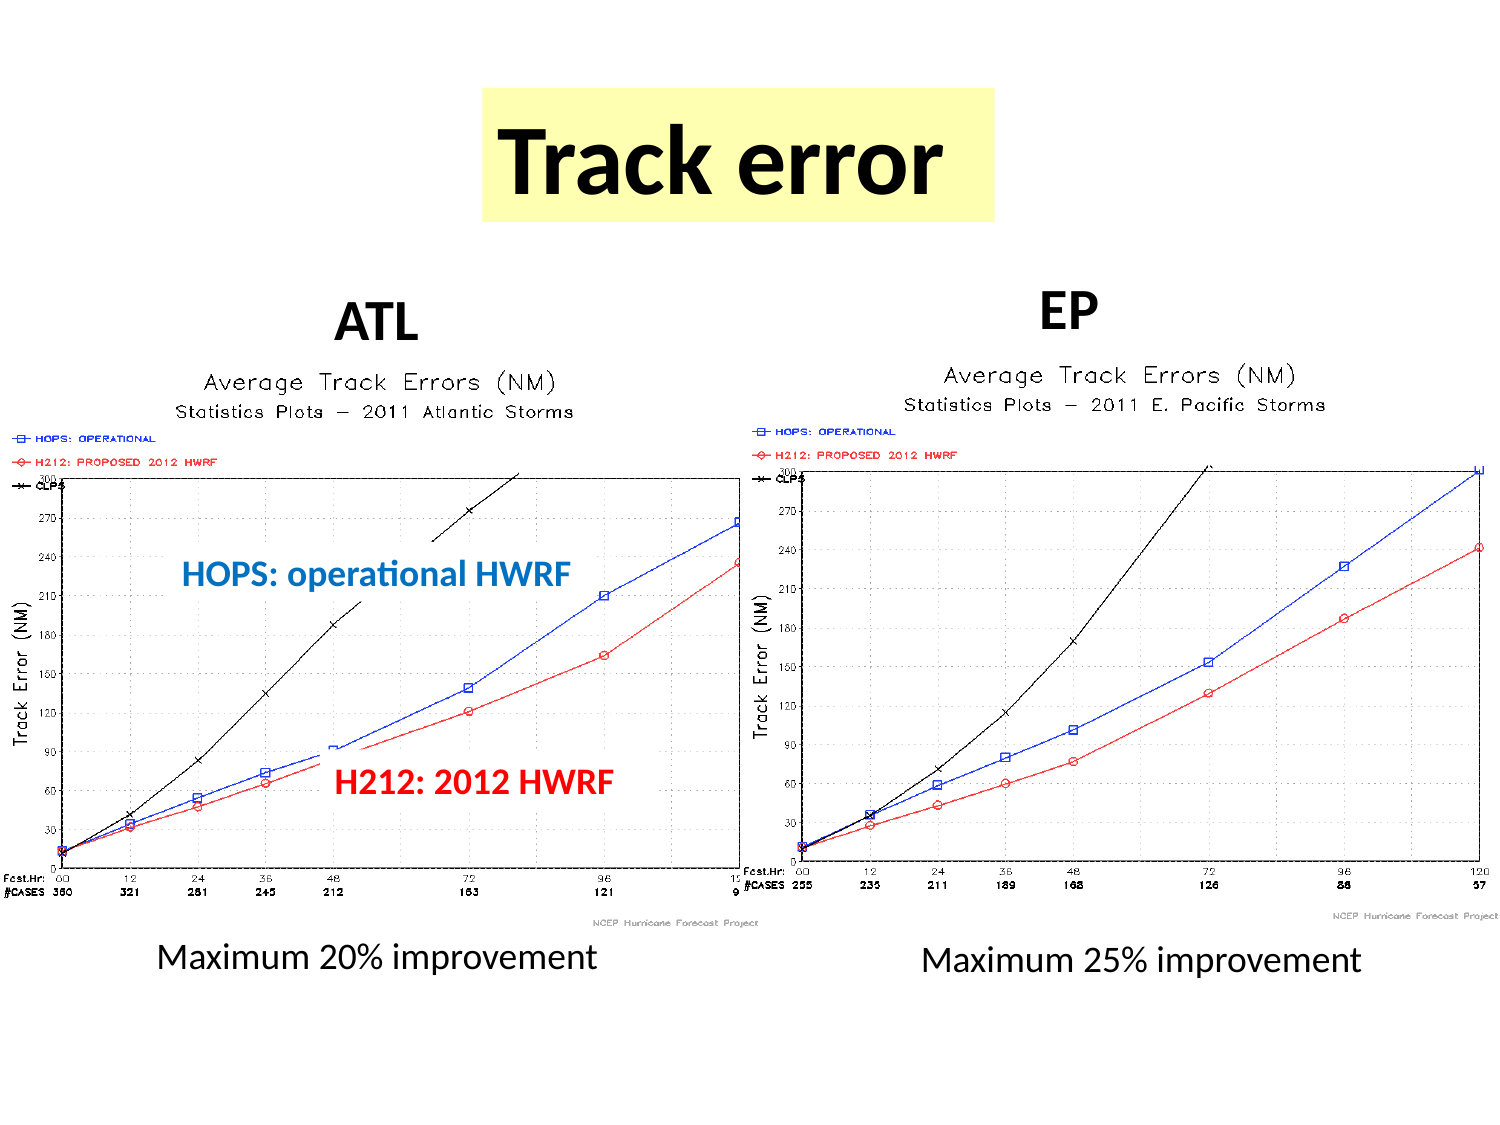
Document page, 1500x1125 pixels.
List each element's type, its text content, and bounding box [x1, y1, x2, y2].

text_box Maximum 20% improvement [141, 936, 630, 985]
text_box Track error [482, 87, 995, 223]
picture [0, 350, 1500, 929]
text_box EP [1025, 264, 1150, 348]
text_box ATL [319, 275, 452, 356]
text_box Maximum 25% improvement [906, 929, 1394, 988]
